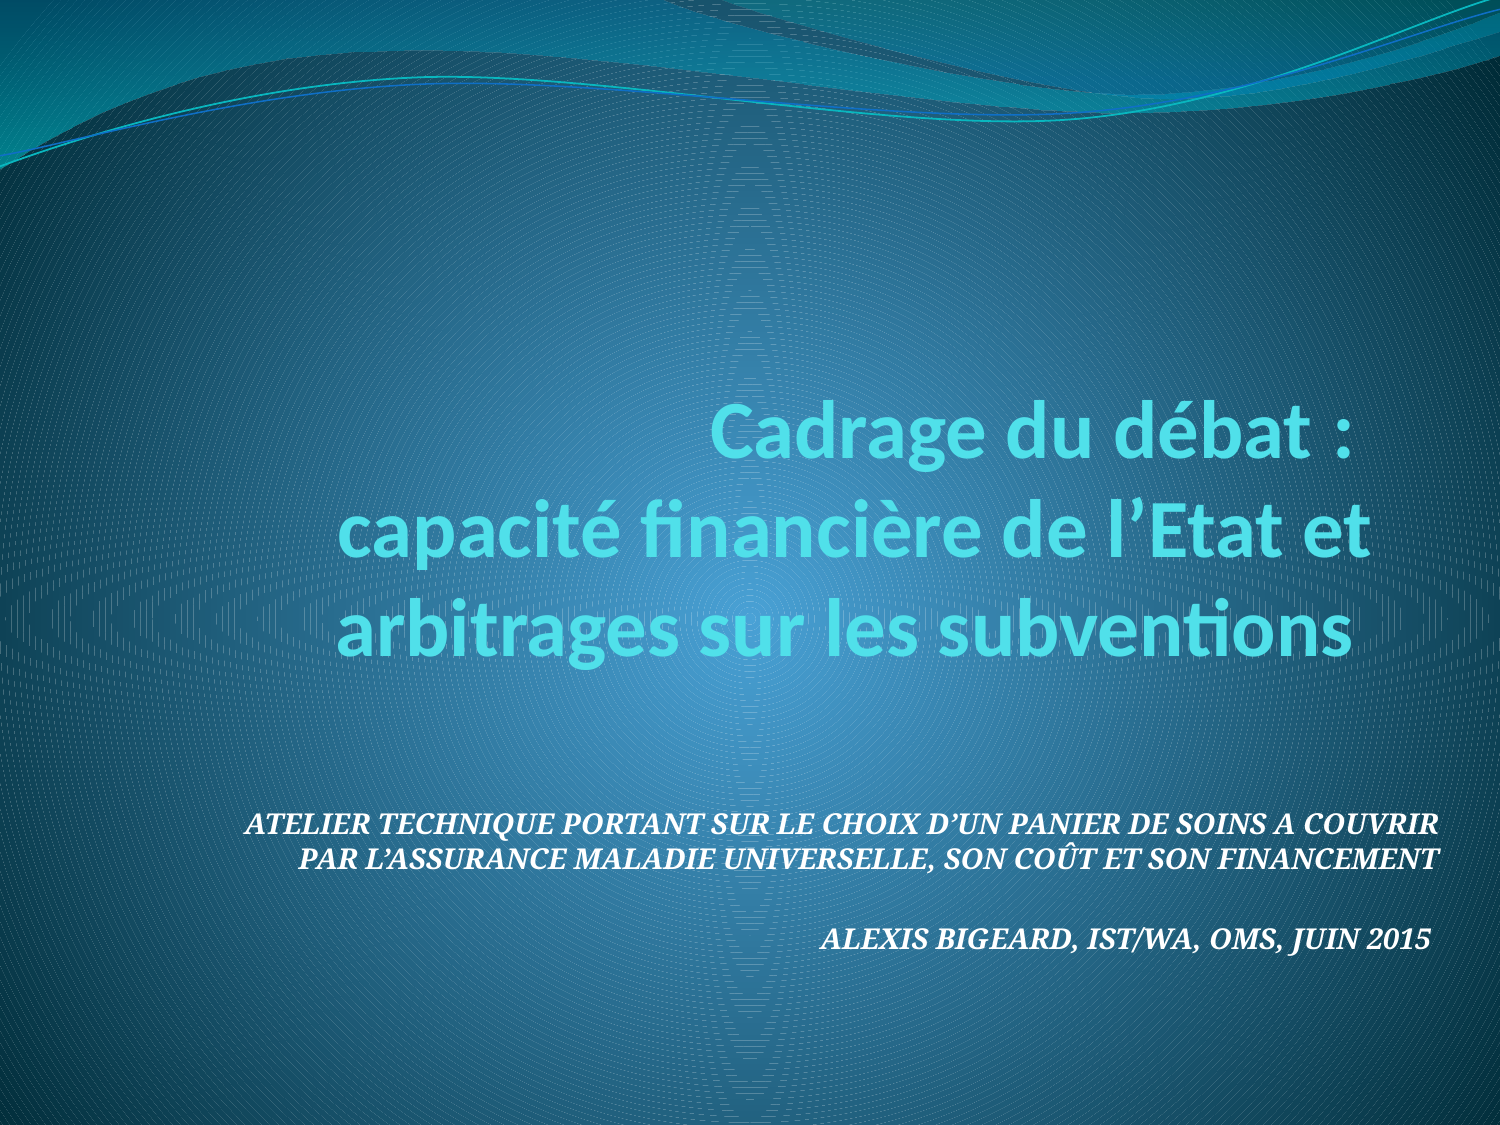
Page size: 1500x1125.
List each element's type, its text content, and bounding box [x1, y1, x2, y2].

title Cadrage du débat : capacité financière de l’Etat et arbitrages sur les subventions [88, 373, 1377, 674]
subtitle atelier technique portant sur le choix d’un panier de soins a couvrir par l’assurance maladie universelle, son coût et son financement Alexis Bigeard, IST/WA, OMS, Juin 2015 [225, 798, 1447, 1000]
